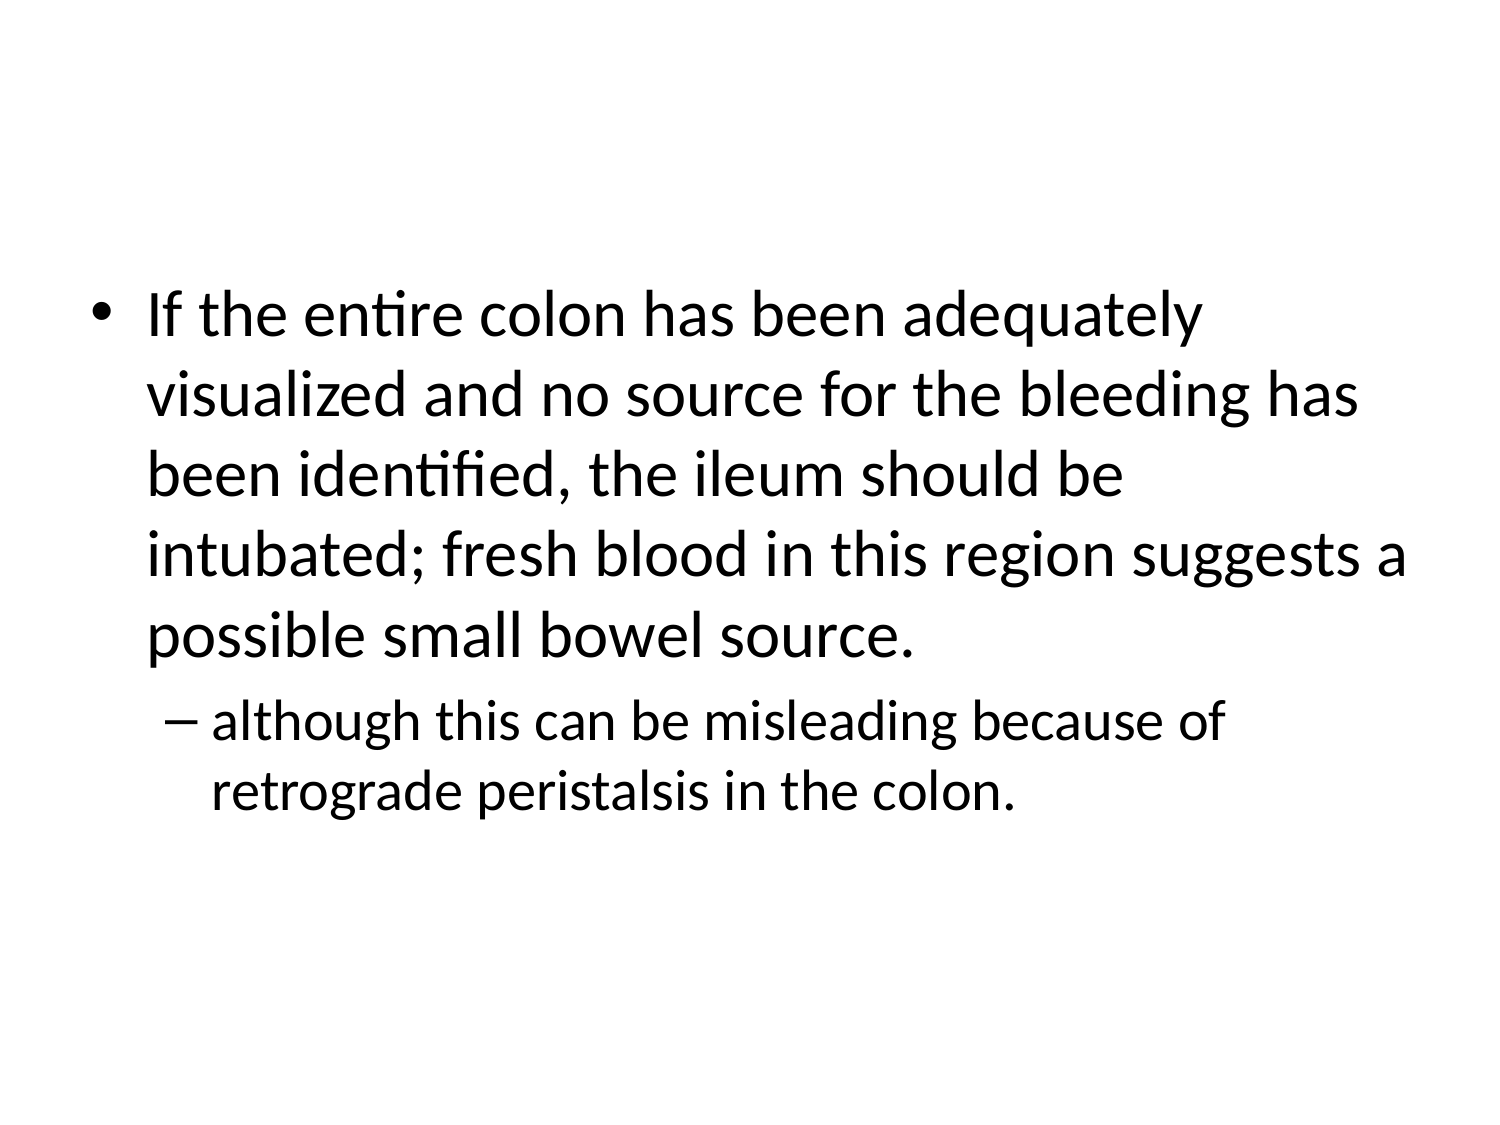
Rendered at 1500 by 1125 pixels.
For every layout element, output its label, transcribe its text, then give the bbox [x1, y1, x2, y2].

list If the entire colon has been adequately visualized and no source for the bleeding has been identified, the ileum should be intubated; fresh blood in this region suggests a possible small bowel source. although this can be misleading because of retrograde peristalsis in the colon. [75, 262, 1425, 1005]
